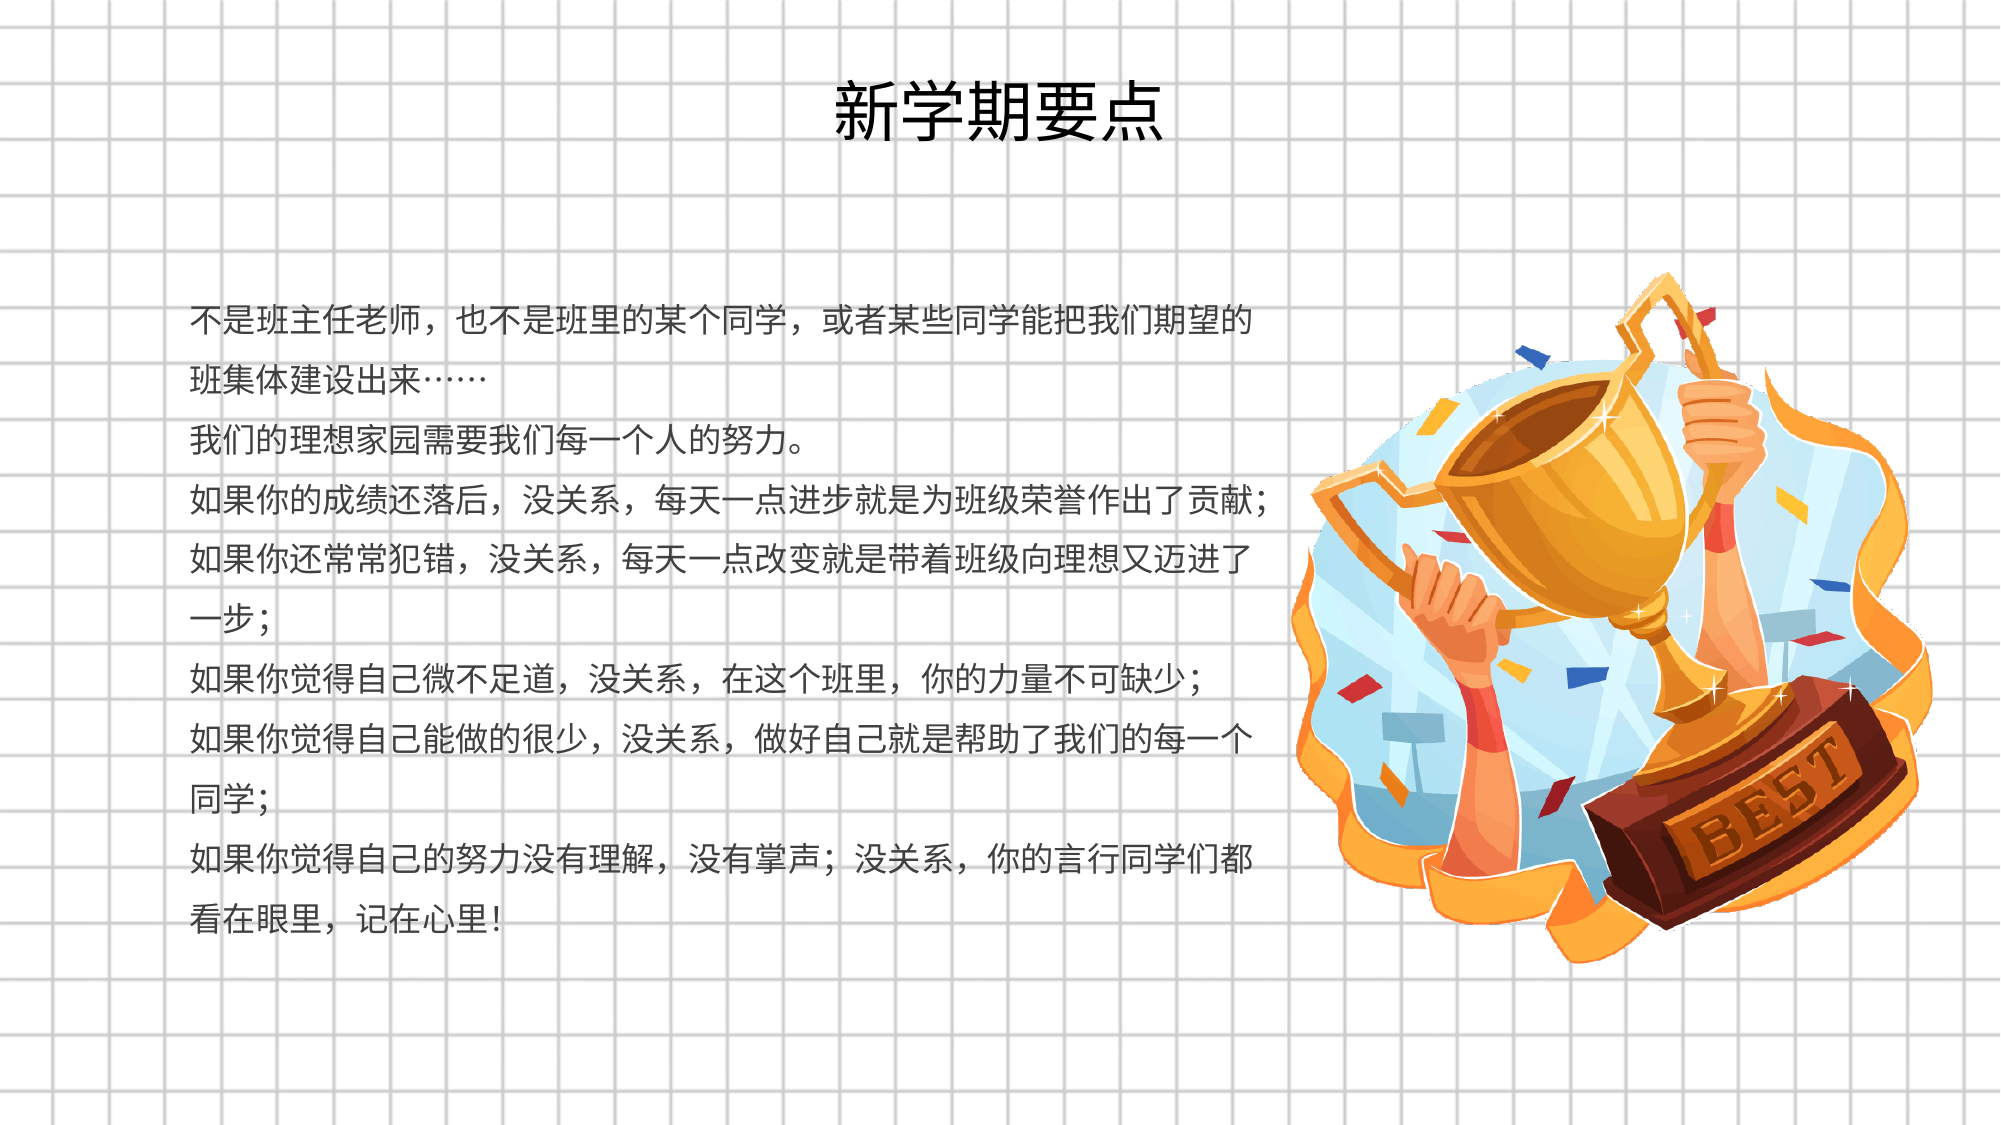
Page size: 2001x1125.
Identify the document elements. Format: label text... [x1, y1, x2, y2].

text_box 不是班主任老师，也不是班里的某个同学，或者某些同学能把我们期望的班集体建设出来…… 我们的理想家园需要我们每一个人的努力。 如果你的成绩还落后，没关系，每天一点进步就是为班级荣誉作出了贡献； 如果你还常常犯错，没关系，每天一点改变就是带着班级向理想又迈进了一步； 如果你觉得自己微不足道，没关系，在这个班里，你的力量不可缺少； 如果你觉得自己能做的很少，没关系，做好自己就是帮助了我们的每一个同学； 如果你觉得自己的努力没有理解，没有掌声；没关系，你的言行同学们都看在眼里，记在心里！ [174, 271, 1290, 946]
picture [0, 0, 2001, 1125]
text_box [595, 62, 1405, 209]
